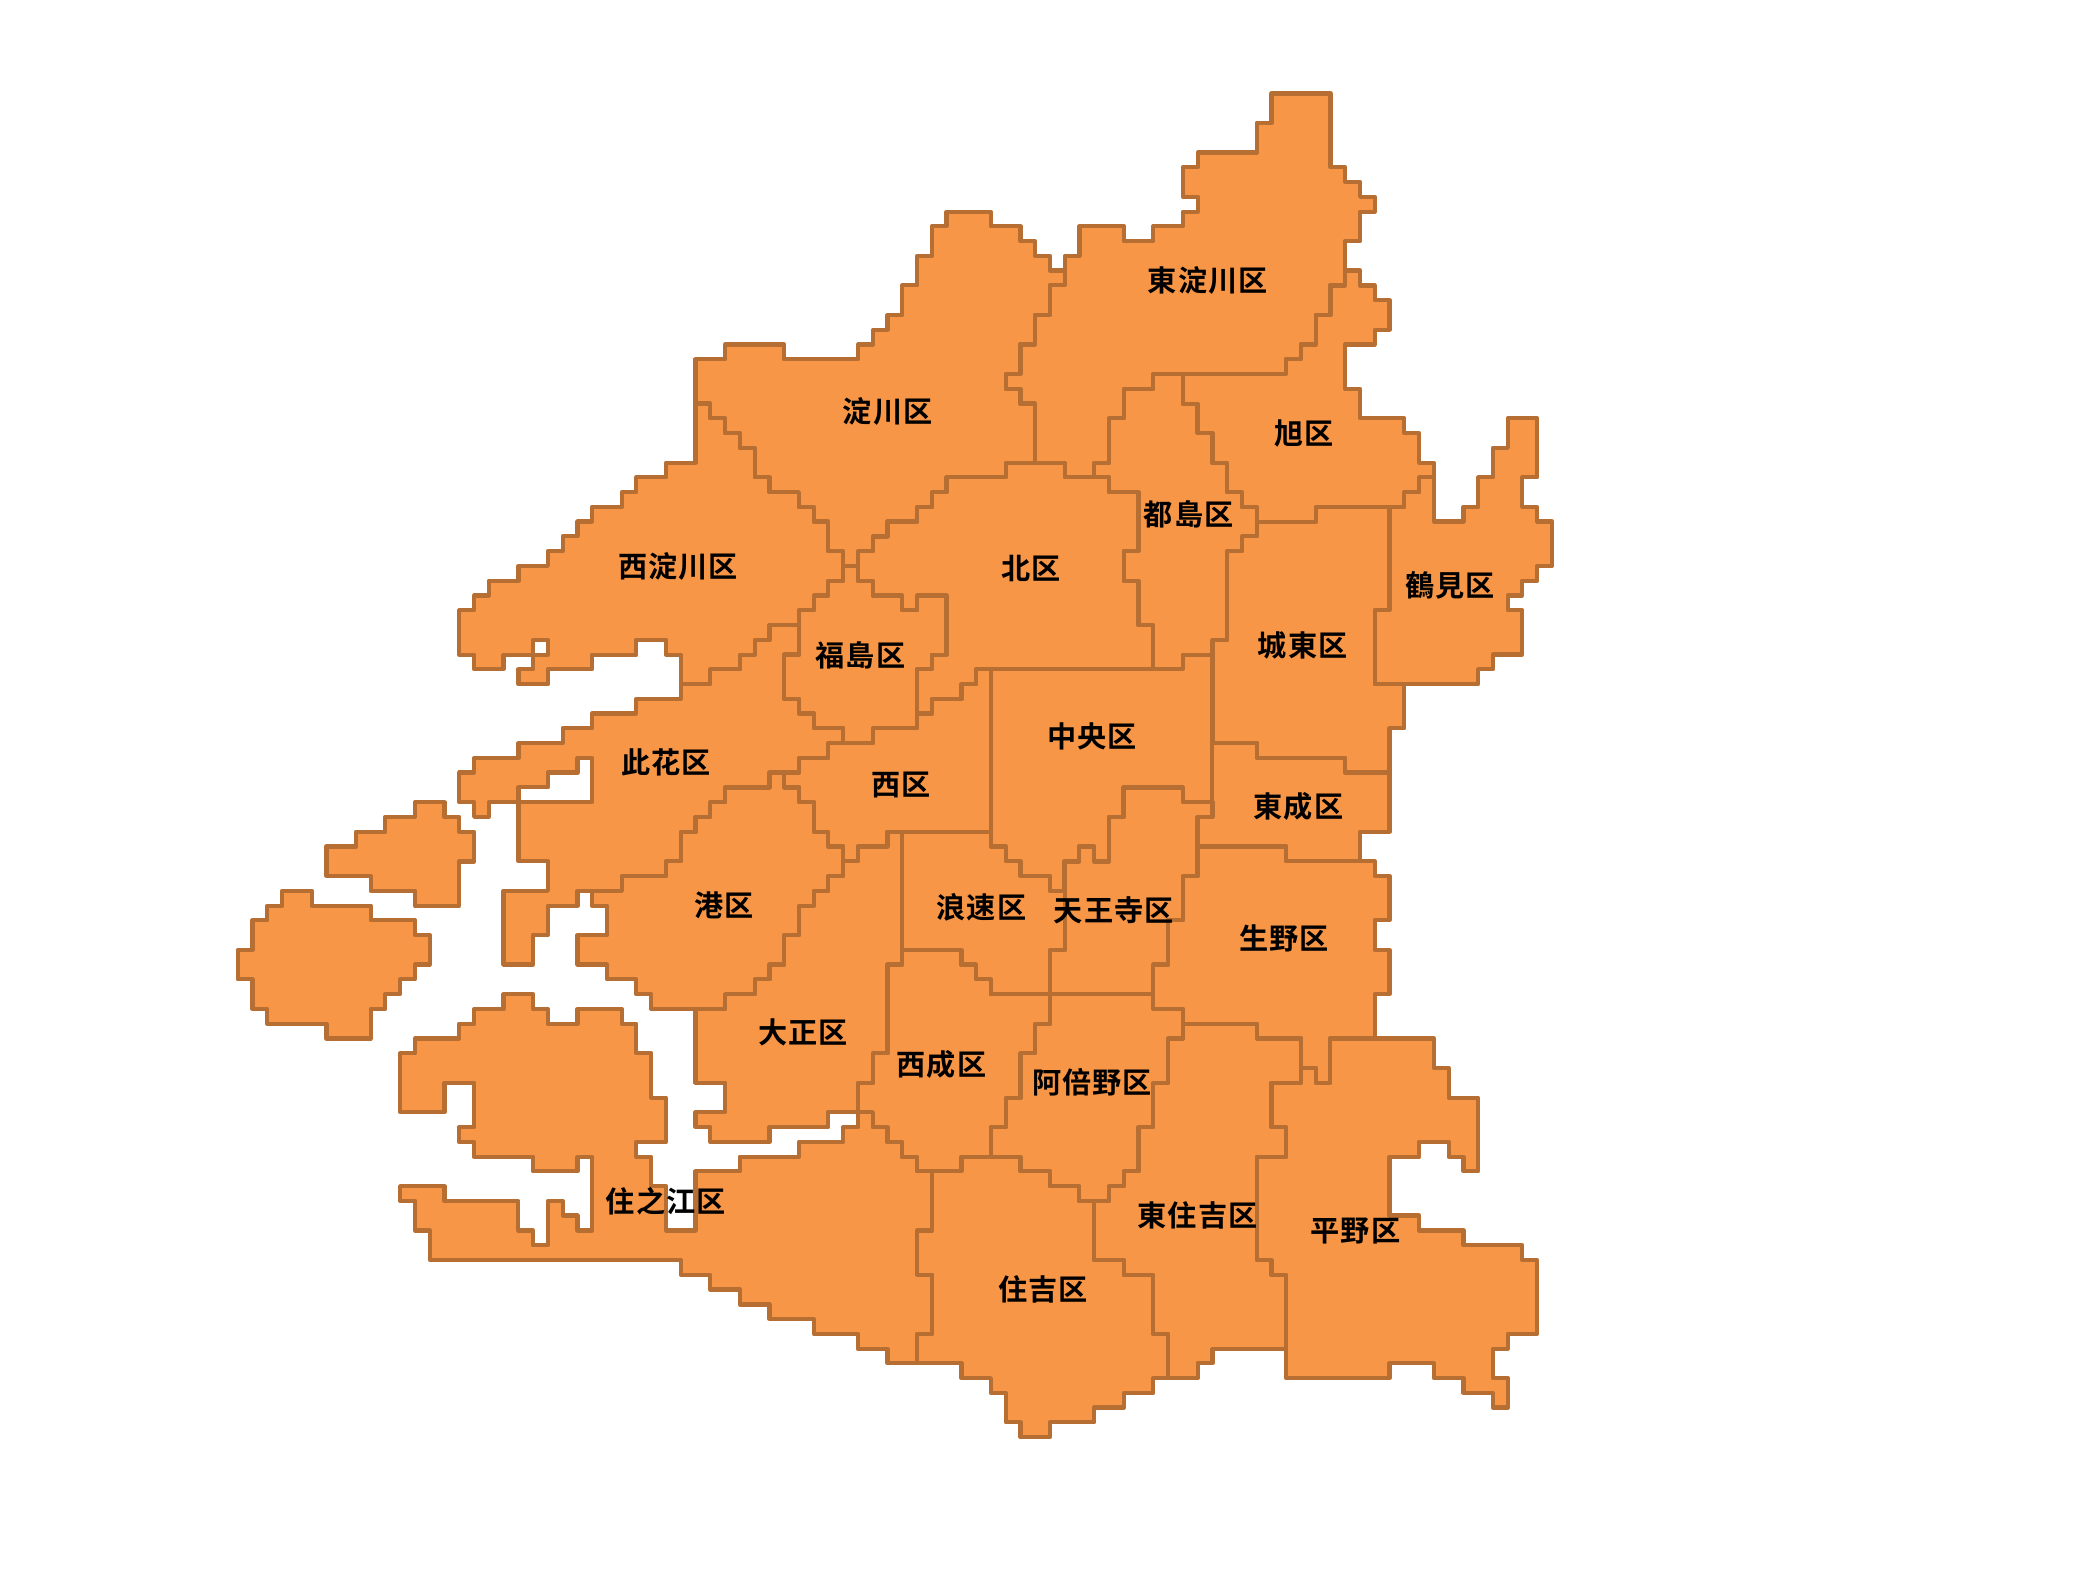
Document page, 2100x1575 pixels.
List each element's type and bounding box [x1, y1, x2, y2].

text_box [589, 254, 1512, 1315]
text_box [237, 93, 1553, 1438]
